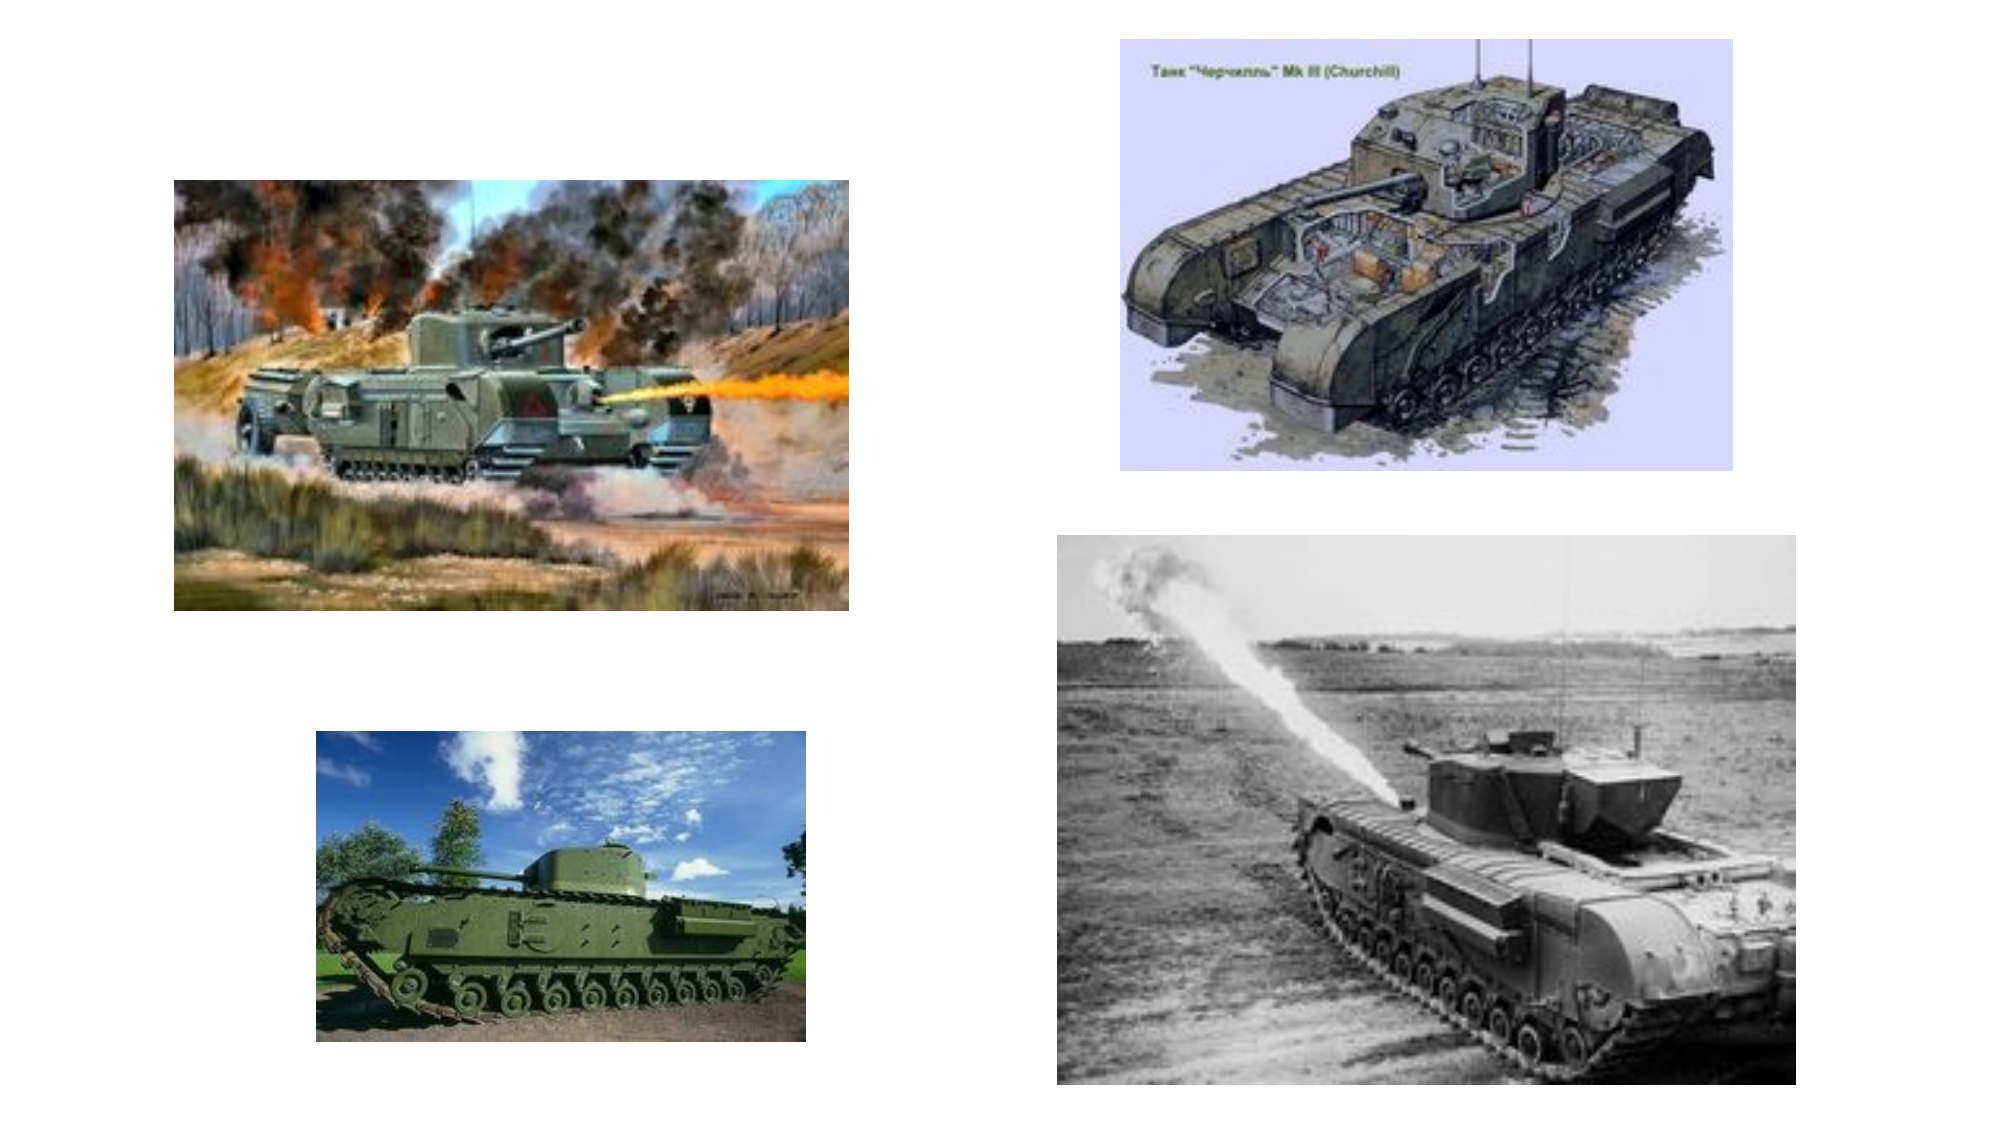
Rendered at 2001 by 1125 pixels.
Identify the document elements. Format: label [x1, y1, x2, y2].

picture [1057, 535, 1796, 1085]
list [1120, 40, 1733, 471]
picture [174, 180, 849, 611]
picture [316, 731, 806, 1042]
